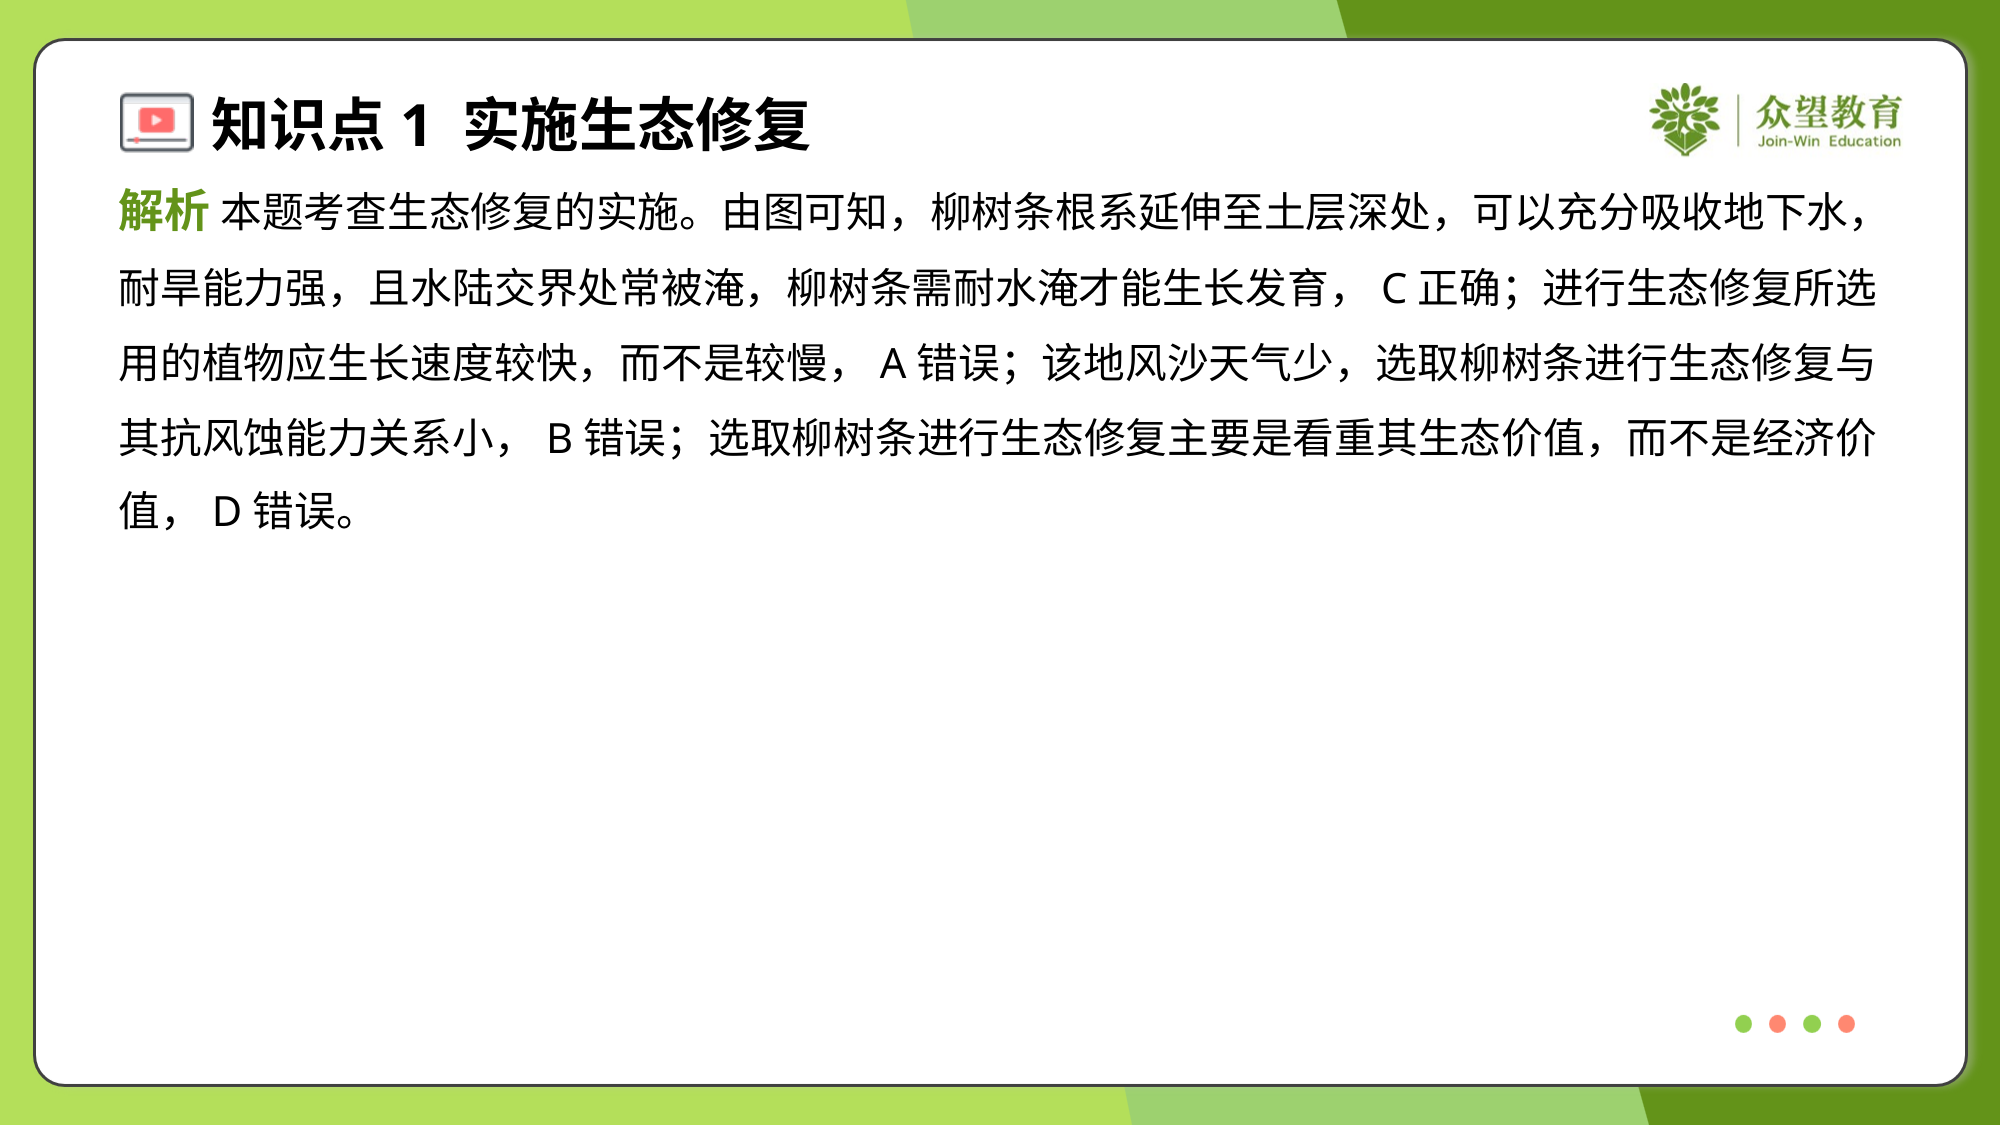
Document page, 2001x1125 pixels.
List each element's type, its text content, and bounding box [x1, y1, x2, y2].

picture [0, 0, 2000, 1125]
text_box 解析 本题考查生态修复的实施。由图可知，柳树条根系延伸至土层深处，可以充分吸收地下水， 耐旱能力强，且水陆交界处常被淹，柳树条需耐水淹才能生长发育，C正确；进行生态修复所选 用的植物应生长速度较快，而不是较慢，A错误；该地风沙天气少，选取柳树条进行生态修复与 其抗风蚀能力关系小，B错误；选取柳树条进行生态修复主要是看重其生态价值，而不是经济价 值，D错误。 [118, 159, 1883, 527]
